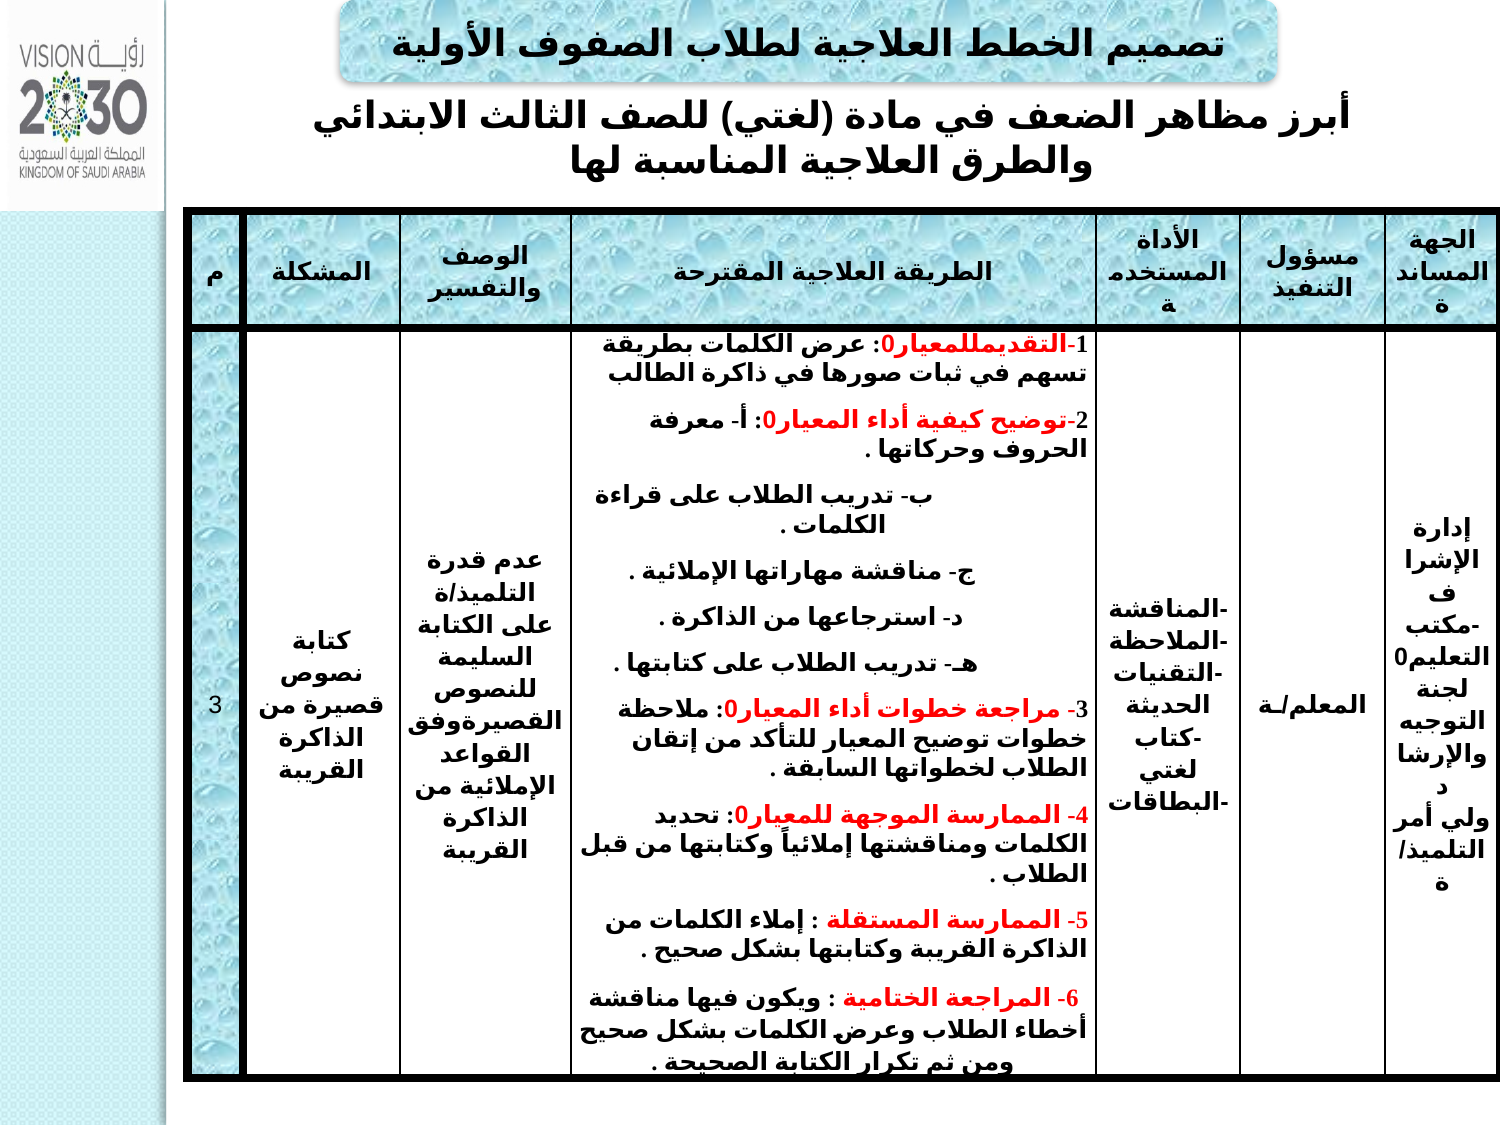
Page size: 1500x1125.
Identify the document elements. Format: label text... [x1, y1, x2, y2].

table_header المشكلة [247, 234, 399, 324]
table_header مسؤول التنفيذ [1241, 234, 1384, 324]
table_header الوصف والتفسير [401, 234, 570, 324]
table_cell كتابة نصوص قصيرة من الذاكرة القريبة [247, 332, 399, 1074]
table_cell إدارة الإشراف -مكتب التعليم0 لجنة التوجيه والإرشاد ولي أمر التلميذ/ة [1386, 332, 1496, 1074]
table_header الجهة المساندة [1386, 215, 1496, 324]
text_box تصميم الخطط العلاجية لطلاب الصفوف الأولية [339, 0, 1297, 83]
table_header الأداة المستخدمة [1097, 234, 1239, 324]
table_cell المعلم/ـة [1241, 332, 1384, 1074]
table_header م [192, 215, 239, 324]
table_header الطريقة العلاجية المقترحة [572, 234, 1095, 324]
text_box أبرز مظاهر الضعف في مادة (لغتي) للصف الثالث الابتدائي والطرق العلاجية المناسبة لها [246, 83, 1418, 234]
table_cell 3 [192, 332, 239, 1074]
table_cell 1-التقديمللمعيار0: عرض الكلمات بطريقة تسهم في ثبات صورها في ذاكرة الطالب 2-توضيح كيفية أداء المعيار0: أ- معرفة الحروف وحركاتها . ب- تدريب الطلاب على قراءة الكلمات . ج- مناقشة مهاراتها الإملائية . د- استرجاعها من الذاكرة . هـ- تدريب الطلاب على كتابتها . 3- مراجعة خطوات أداء المعيار0: ملاحظة خطوات توضيح المعيار للتأكد من إتقان الطلاب لخطواتها السابقة . 4- الممارسة الموجهة للمعيار0: تحديد الكلمات ومناقشتها إملائياً وكتابتها من قبل الطلاب . 5- الممارسة المستقلة : إملاء الكلمات من الذاكرة القريبة وكتابتها بشكل صحيح . 6- المراجعة الختامية : ويكون فيها مناقشة أخطاء الطلاب وعرض الكلمات بشكل صحيح ومن ثم تكرار الكتابة الصحيحة . [572, 332, 1095, 1074]
table_cell عدم قدرة التلميذ/ة على الكتابة السليمة للنصوص القصيرةوفق القواعد الإملائية من الذاكرة القريبة [401, 332, 570, 1074]
picture [0, 0, 165, 211]
table_cell -المناقشة -الملاحظة -التقنيات الحديثة -كتاب لغتي -البطاقات [1097, 332, 1239, 1074]
